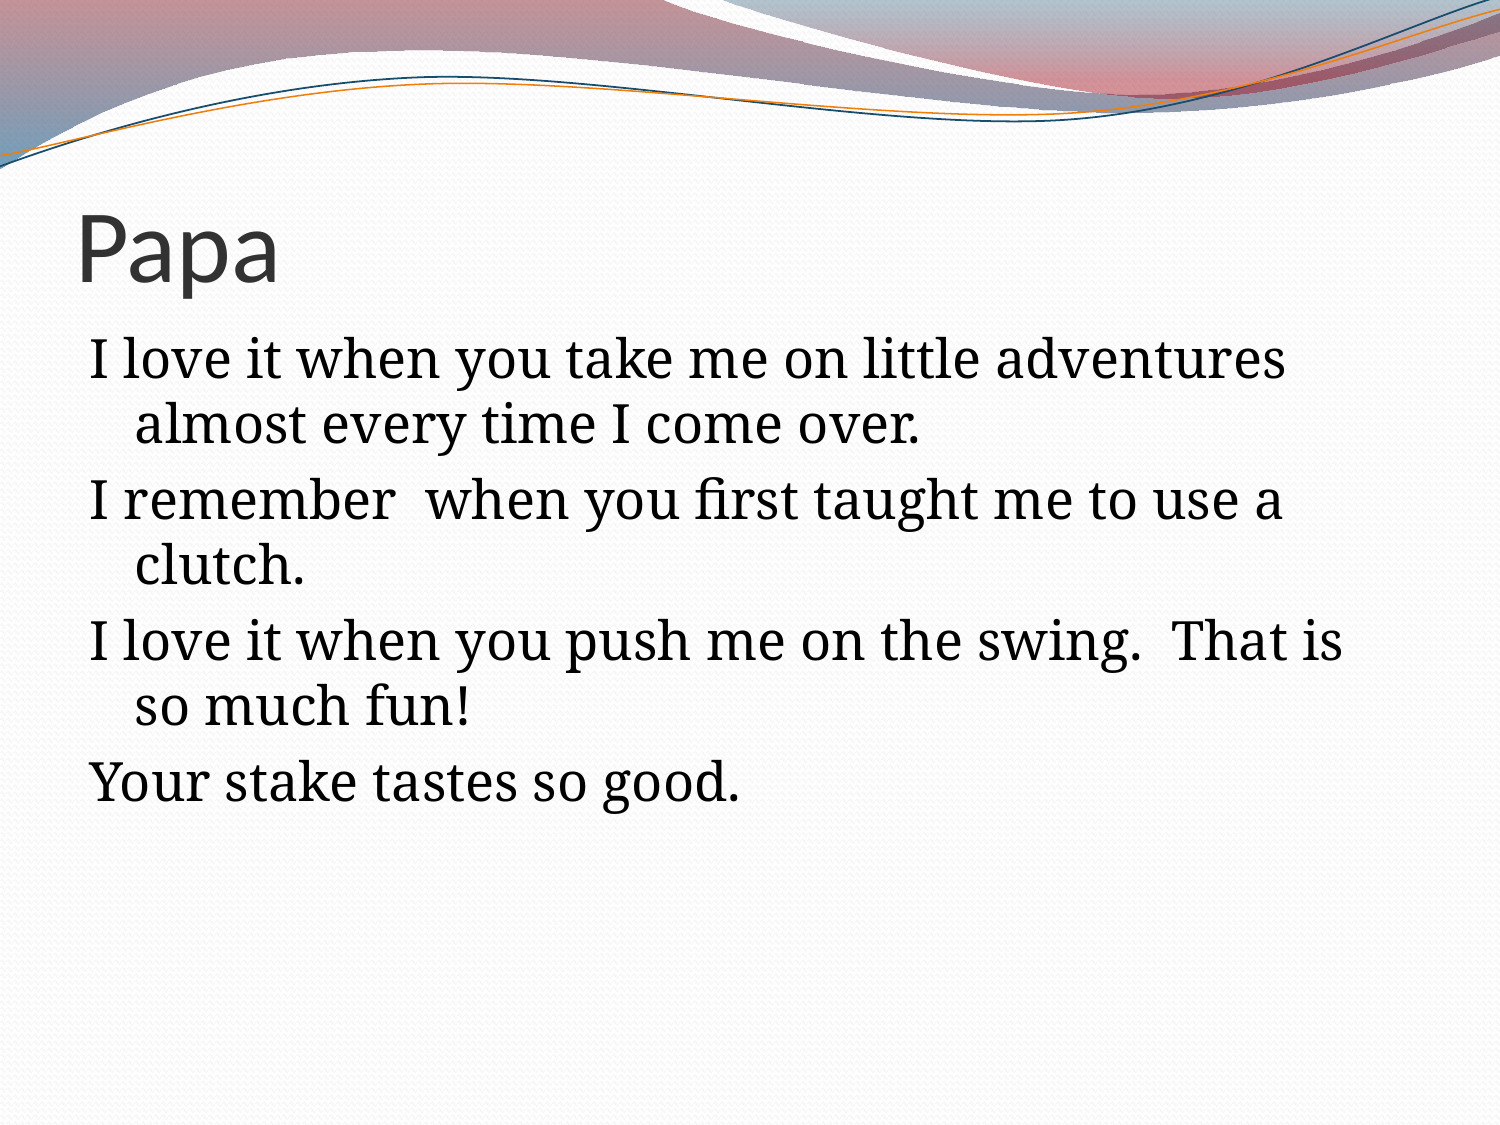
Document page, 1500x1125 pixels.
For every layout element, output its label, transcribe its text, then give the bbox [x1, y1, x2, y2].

title Papa [75, 115, 1425, 303]
list I love it when you take me on little adventures almost every time I come over. I remember when you first taught me to use a clutch. I love it when you push me on the swing. That is so much fun! Your stake tastes so good. [75, 317, 1425, 1038]
